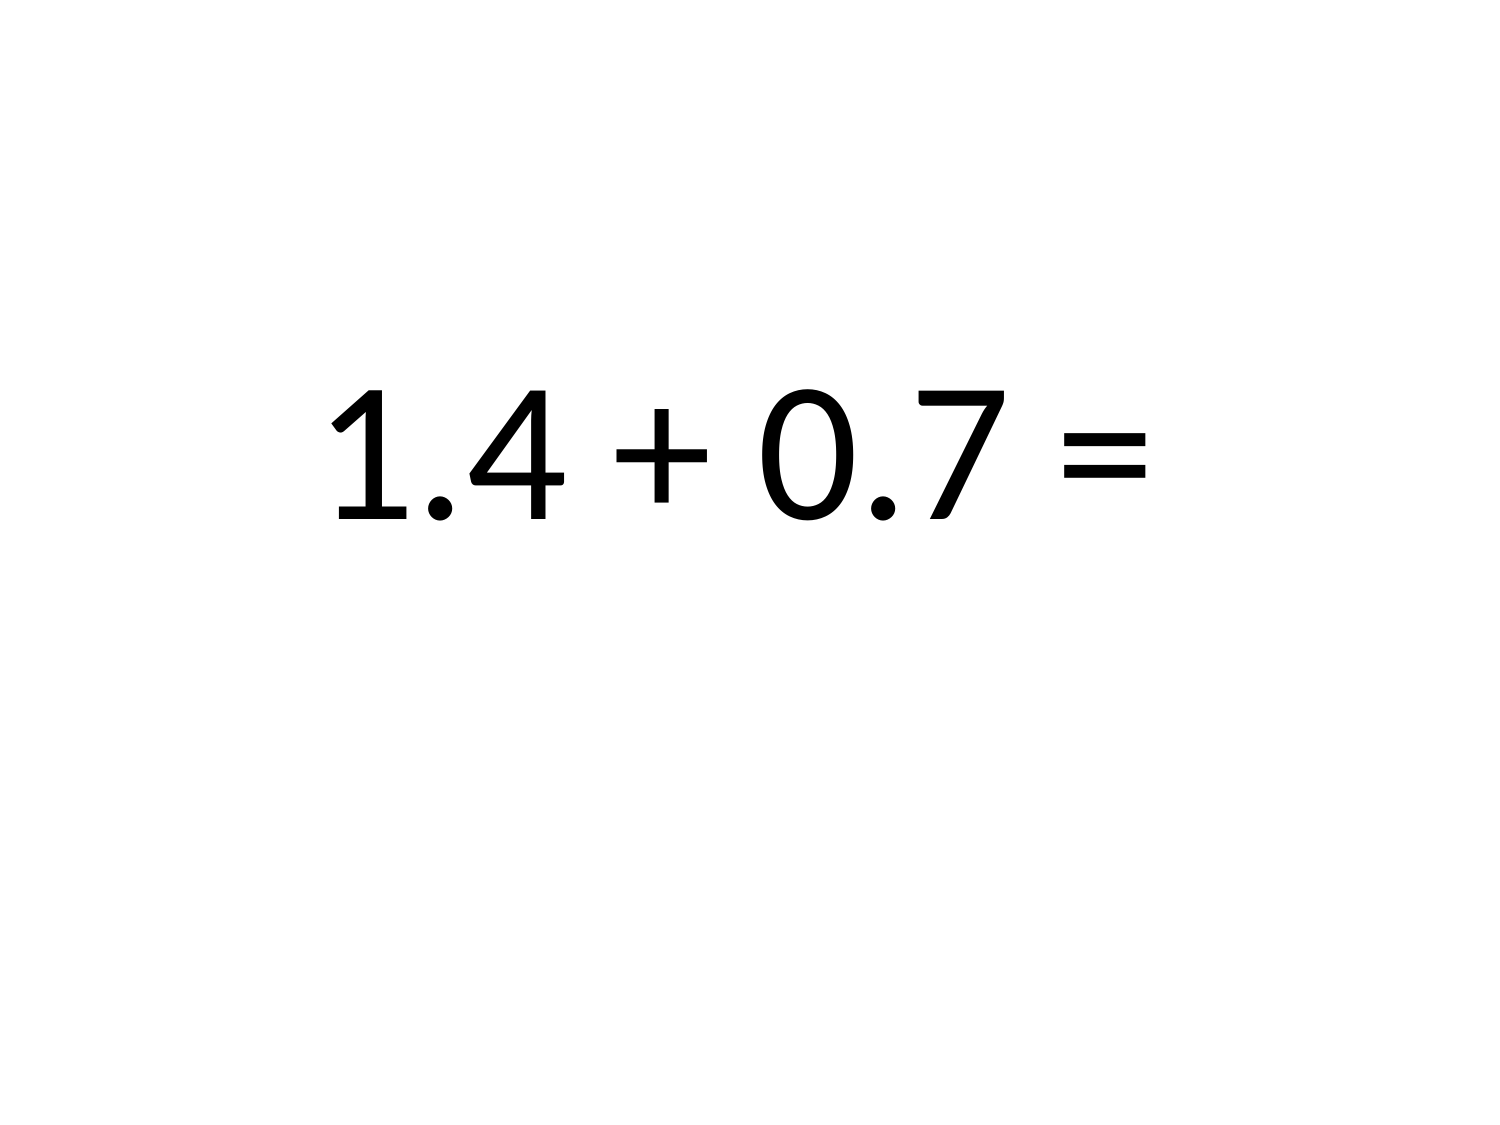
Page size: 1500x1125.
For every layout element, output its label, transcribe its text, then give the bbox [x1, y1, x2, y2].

text_box 1.4 + 0.7 = [300, 312, 1225, 568]
